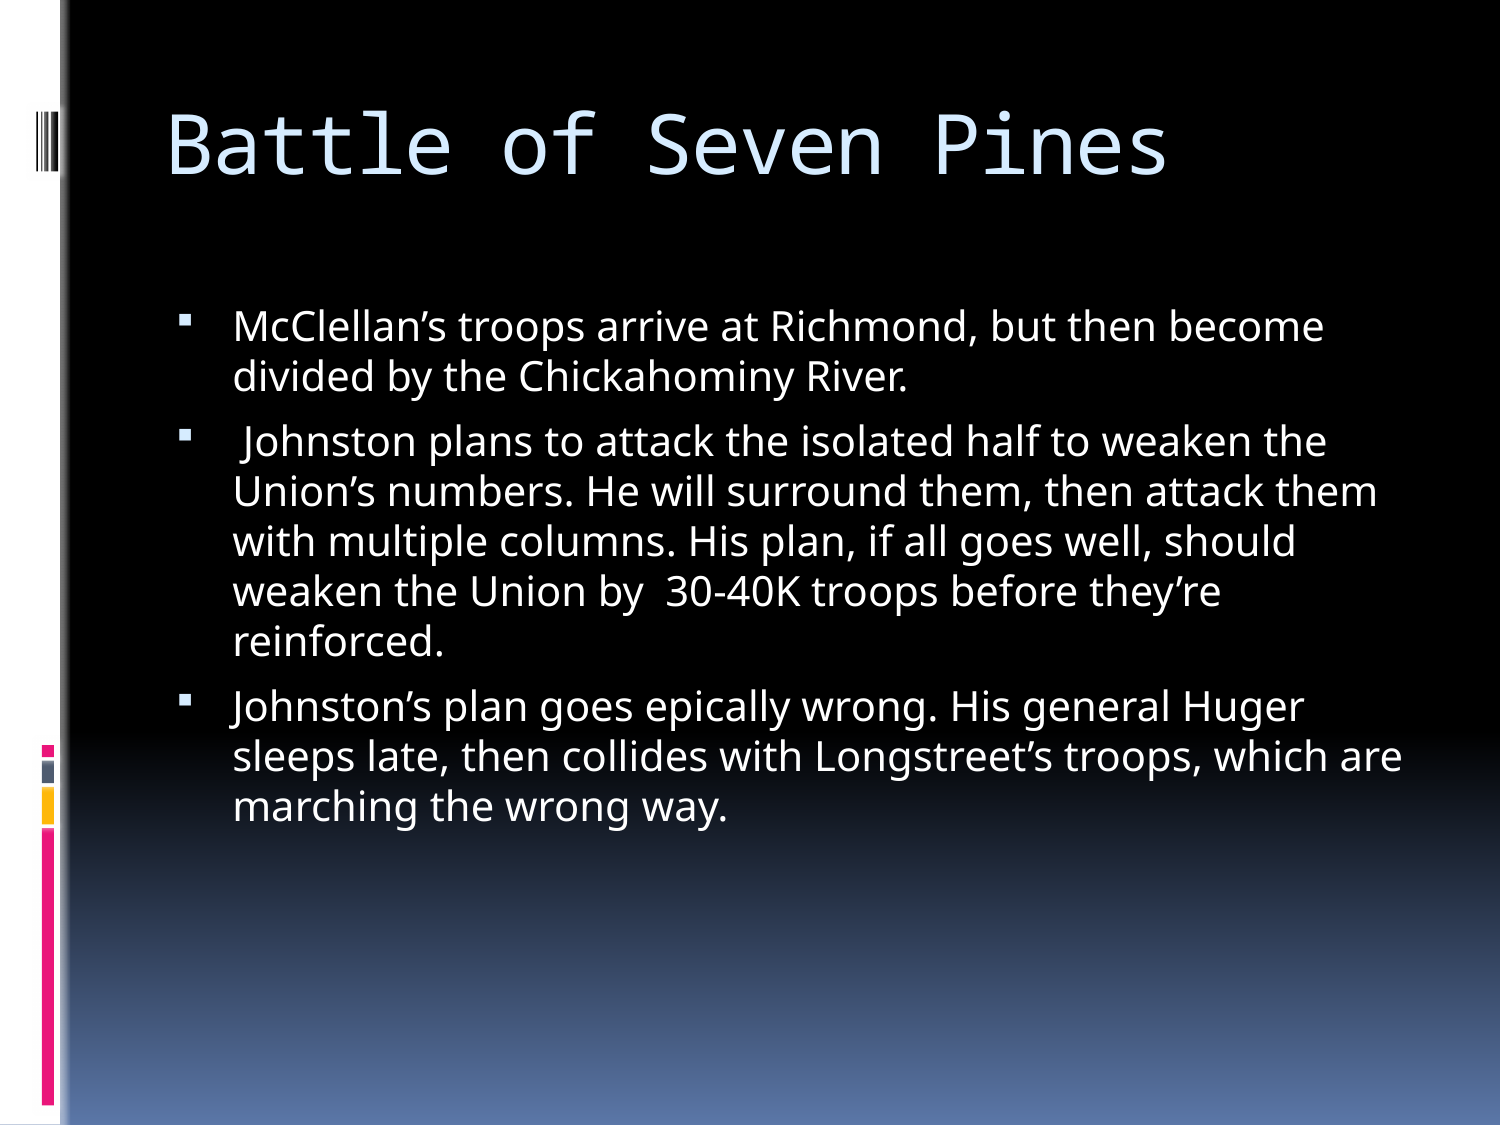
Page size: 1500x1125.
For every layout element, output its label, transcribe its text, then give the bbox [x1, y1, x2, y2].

list McClellan’s troops arrive at Richmond, but then become divided by the Chickahominy River. Johnston plans to attack the isolated half to weaken the Union’s numbers. He will surround them, then attack them with multiple columns. His plan, if all goes well, should weaken the Union by 30-40K troops before they’re reinforced. Johnston’s plan goes epically wrong. His general Huger sleeps late, then collides with Longstreet’s troops, which are marching the wrong way. [150, 292, 1425, 1043]
title Battle of Seven Pines [150, 83, 1425, 234]
